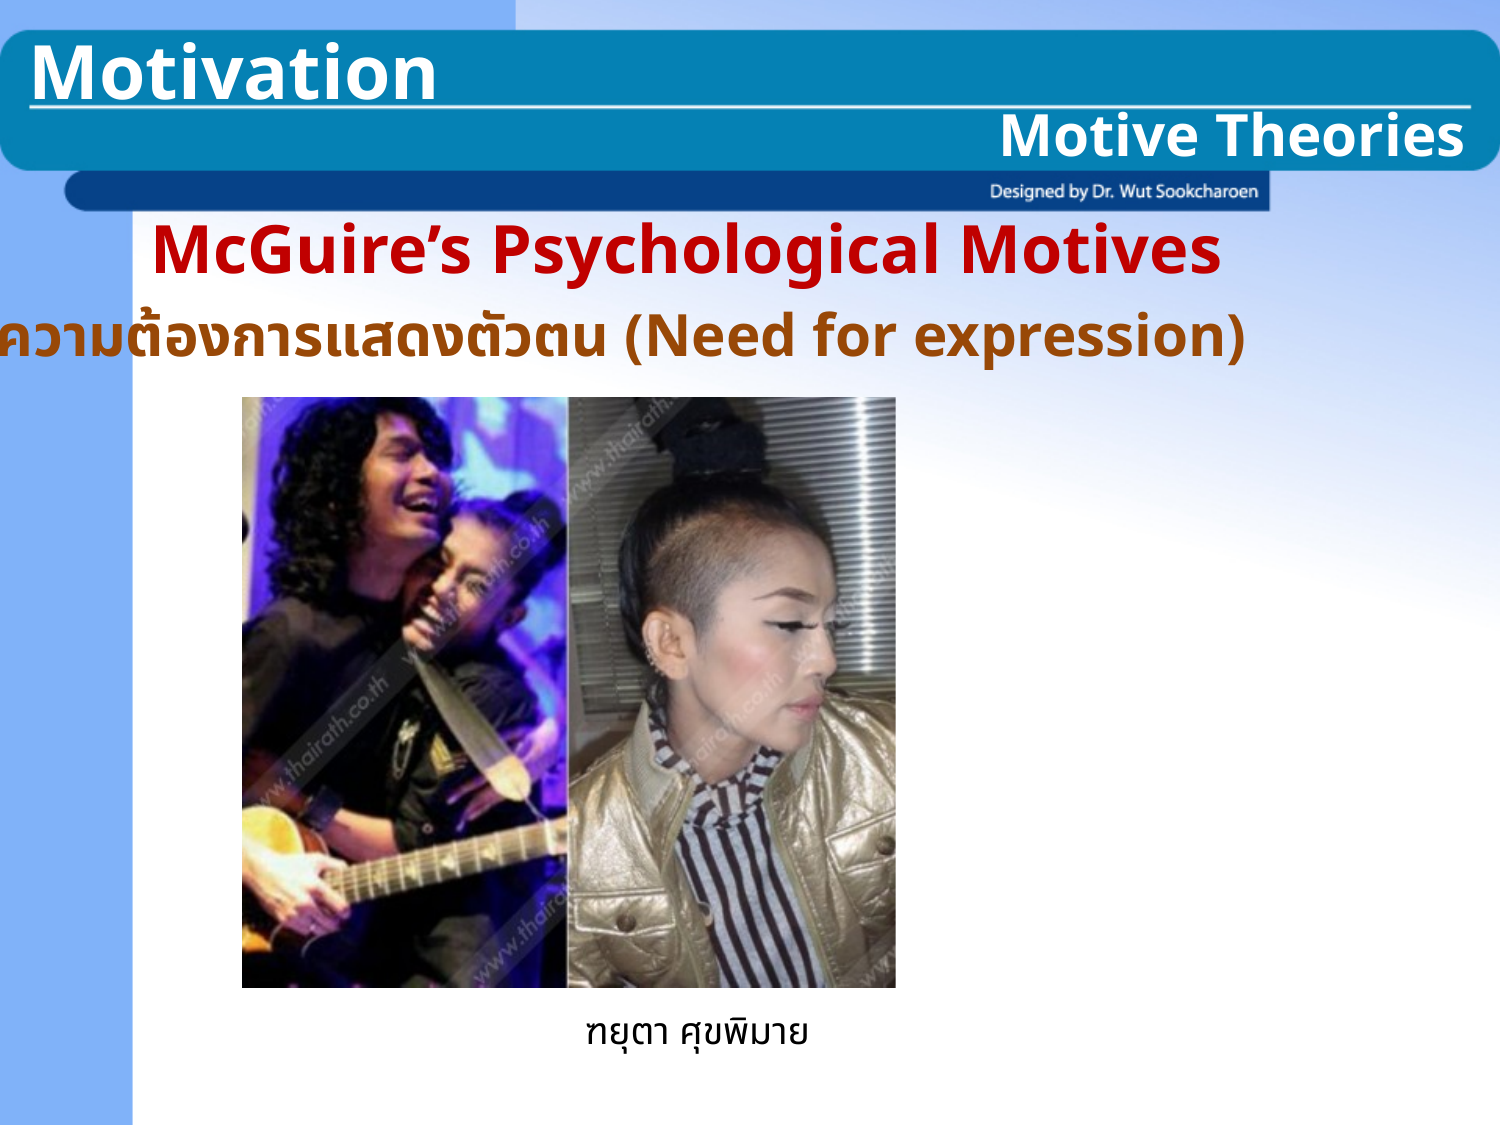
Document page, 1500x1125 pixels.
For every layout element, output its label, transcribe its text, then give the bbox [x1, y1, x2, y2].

picture [0, 0, 1500, 54]
text_box 10. ความต้องการแสดงตัวตน (Need for expression) [0, 290, 1277, 376]
text_box ฑยุตา ศุขพิมาย [570, 999, 835, 1060]
text_box Motive Theories [37, 108, 1481, 172]
text_box McGuire’s Psychological Motives [135, 227, 1353, 295]
text_box Motivation [13, 32, 1475, 107]
picture [0, 146, 1500, 1125]
